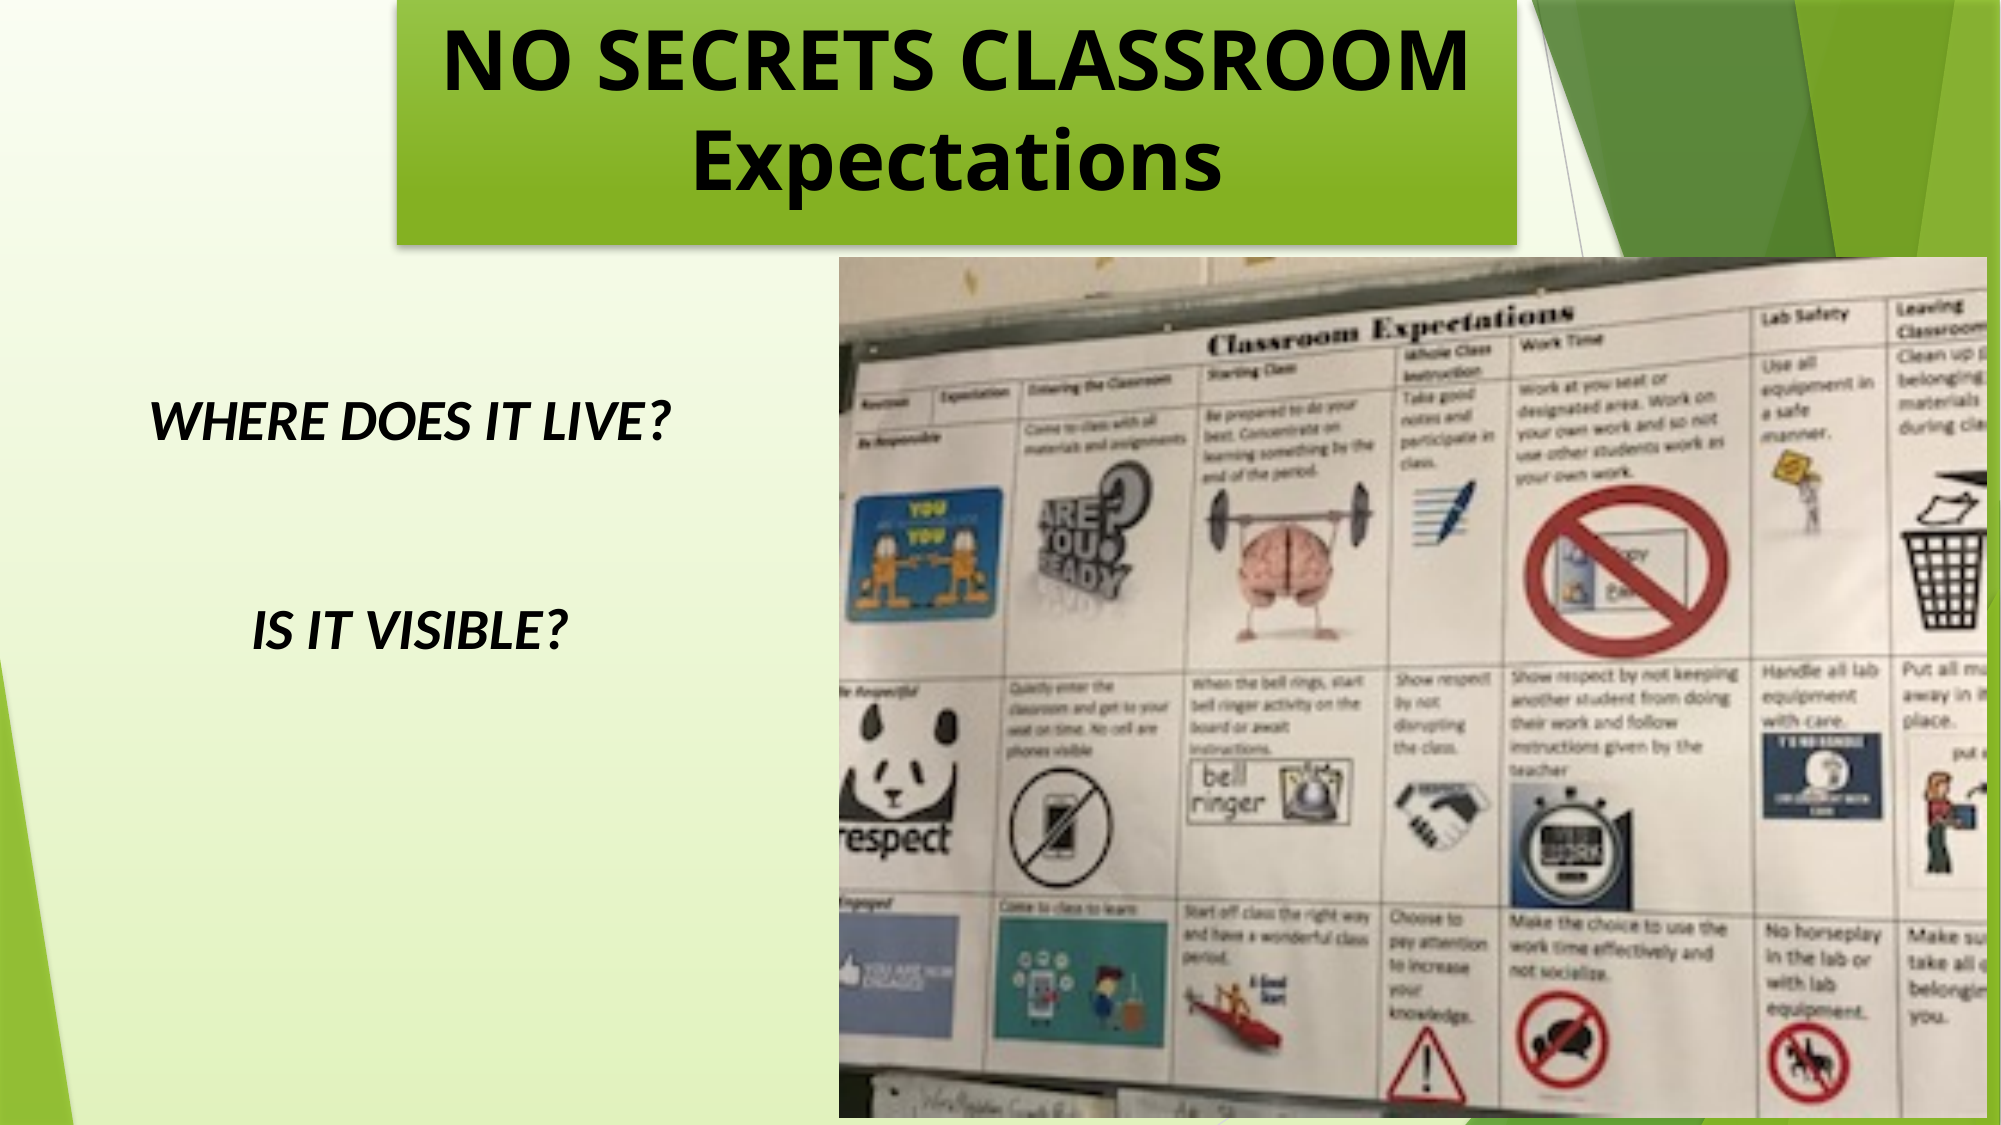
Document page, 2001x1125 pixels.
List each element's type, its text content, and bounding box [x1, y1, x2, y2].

title NO SECRETS CLASSROOM Expectations [396, 0, 1517, 245]
text_box WHERE DOES IT LIVE? IS IT VISIBLE? [16, 339, 805, 1052]
picture [839, 257, 1987, 1119]
